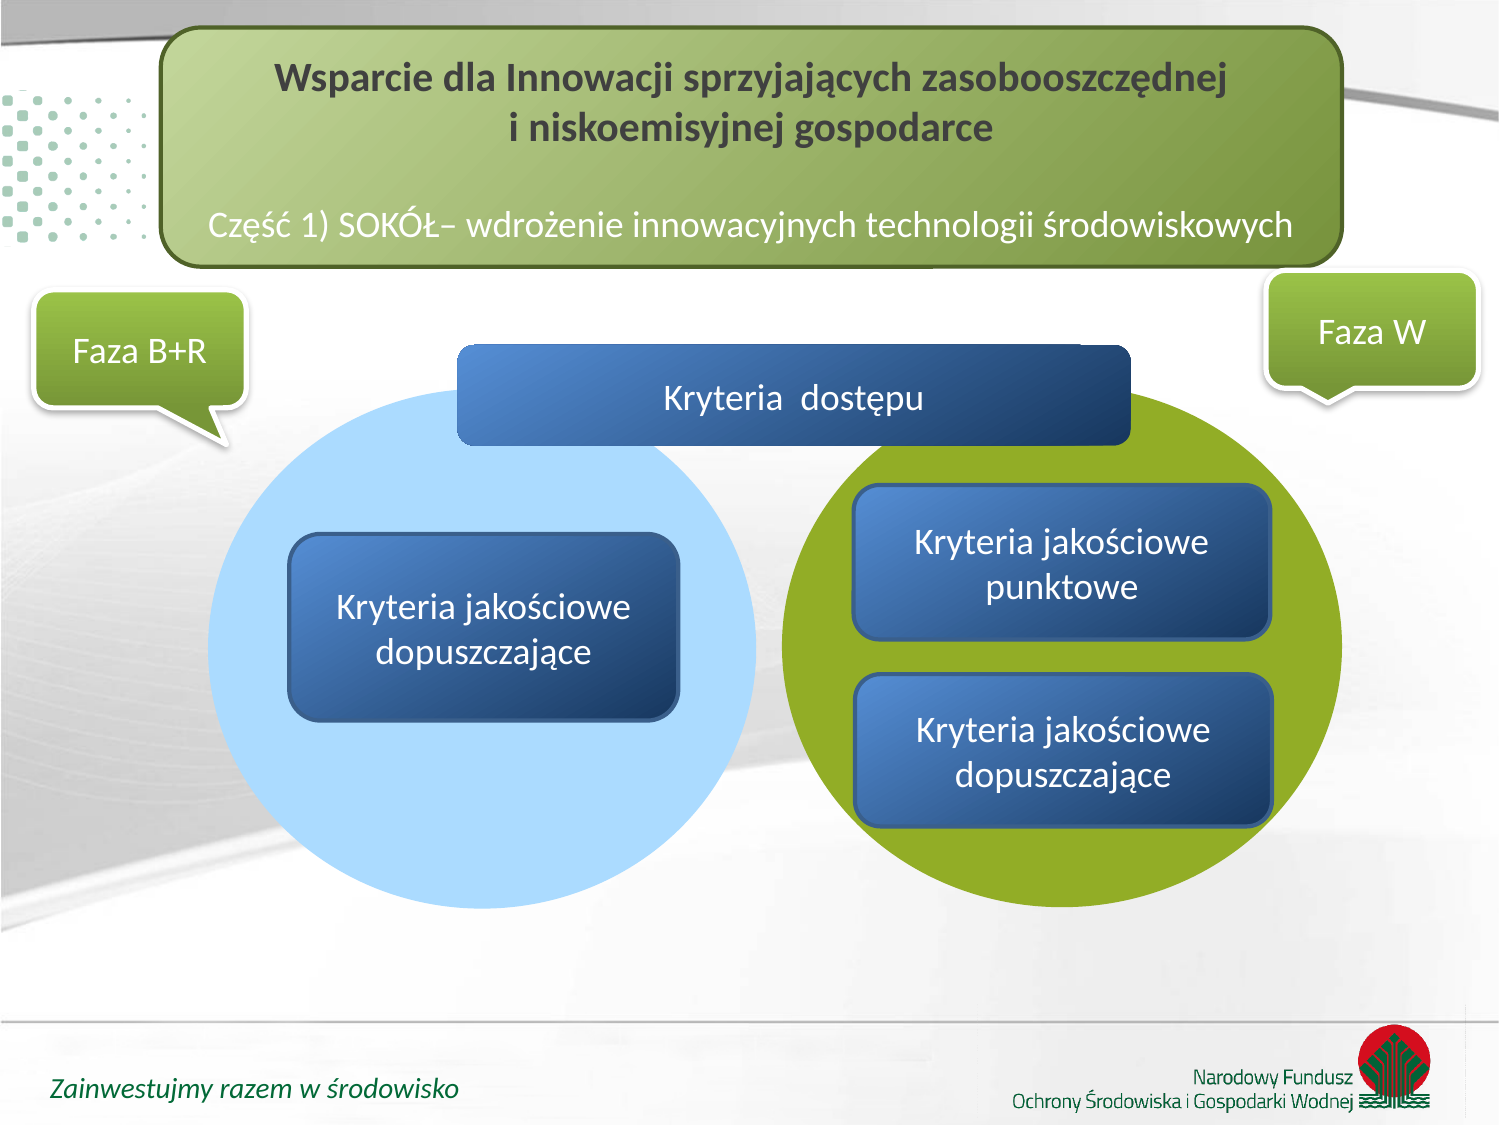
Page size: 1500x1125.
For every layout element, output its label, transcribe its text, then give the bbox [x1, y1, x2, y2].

text_box Kryteria jakościowe dopuszczające [287, 531, 681, 723]
text_box Wsparcie dla Innowacji sprzyjających zasobooszczędnej i niskoemisyjnej gospodarce Część 1) SOKÓŁ– wdrożenie innowacyjnych technologii środowiskowych [158, 25, 1345, 269]
text_box [779, 391, 1345, 910]
picture [0, 0, 1499, 1125]
text_box Faza B+R [33, 289, 247, 445]
text_box Kryteria dostępu [455, 342, 1133, 448]
text_box Faza W [1265, 270, 1479, 404]
text_box [205, 387, 759, 911]
text_box Kryteria jakościowe punktowe [851, 482, 1273, 642]
text_box Kryteria jakościowe dopuszczające [852, 672, 1275, 829]
